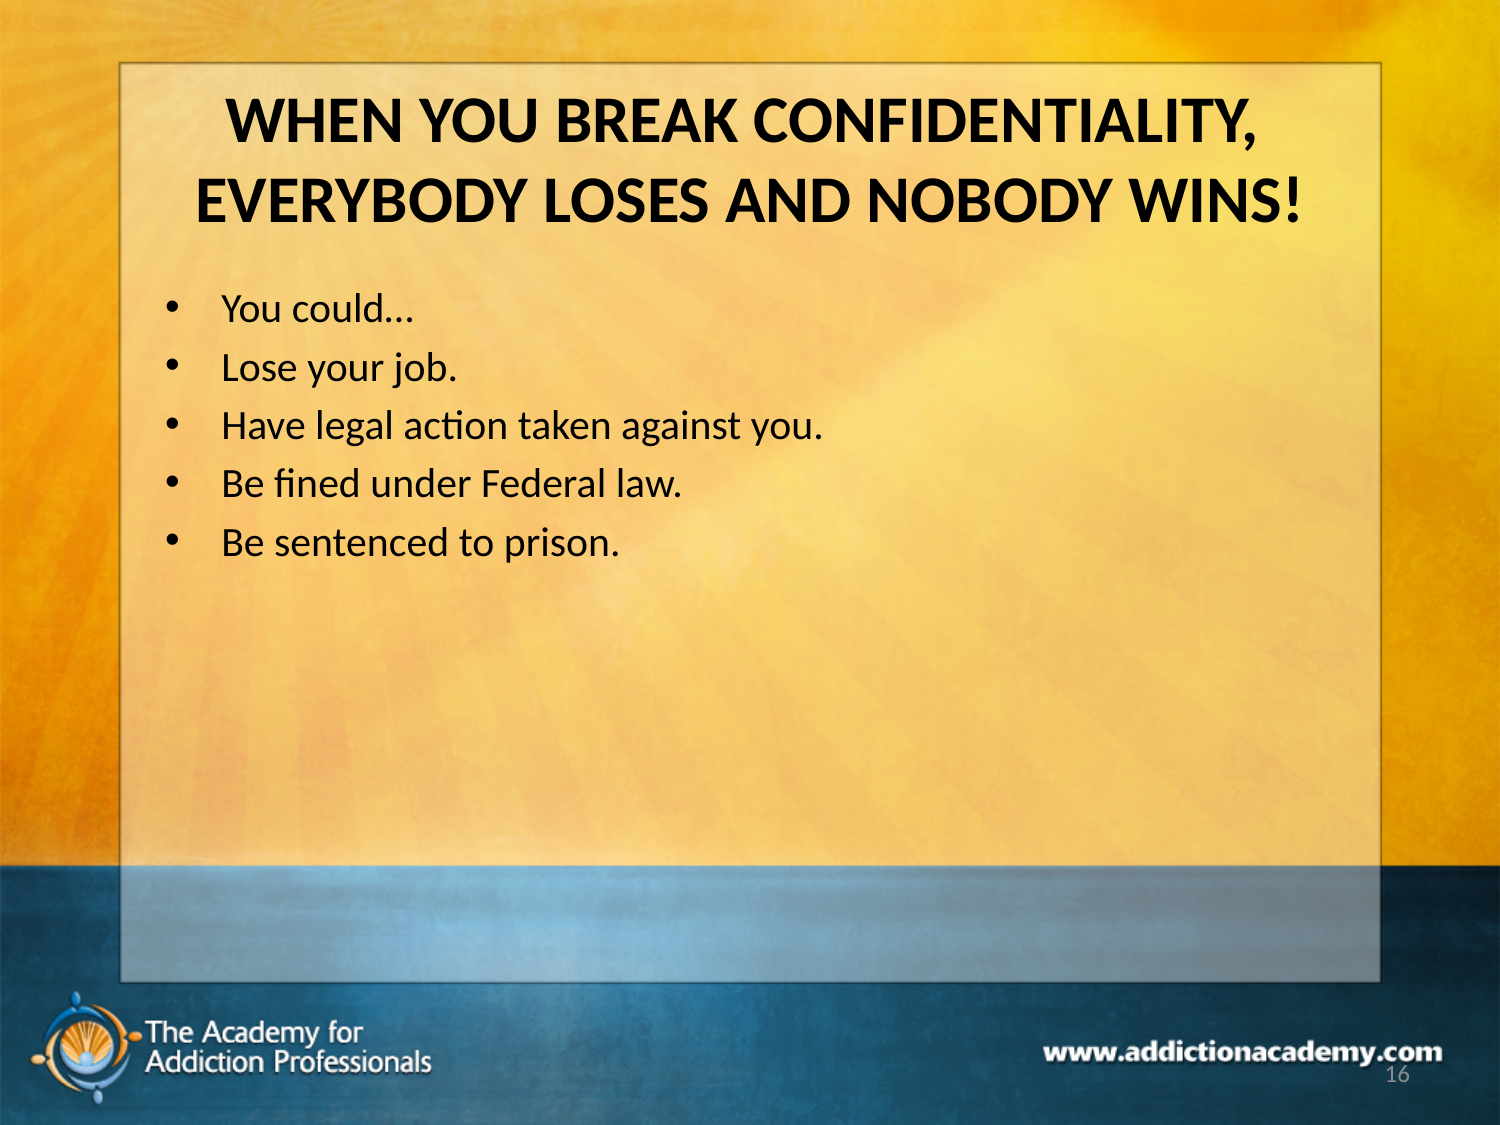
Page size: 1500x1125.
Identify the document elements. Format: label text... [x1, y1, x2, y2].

title WHEN YOU BREAK CONFIDENTIALITY, EVERYBODY LOSES AND NOBODY WINS! [75, 62, 1425, 250]
picture [0, 0, 1500, 1125]
slide_number 16 [1074, 1042, 1425, 1103]
list You could… Lose your job. Have legal action taken against you. Be fined under Federal law. Be sentenced to prison. [150, 273, 1350, 993]
